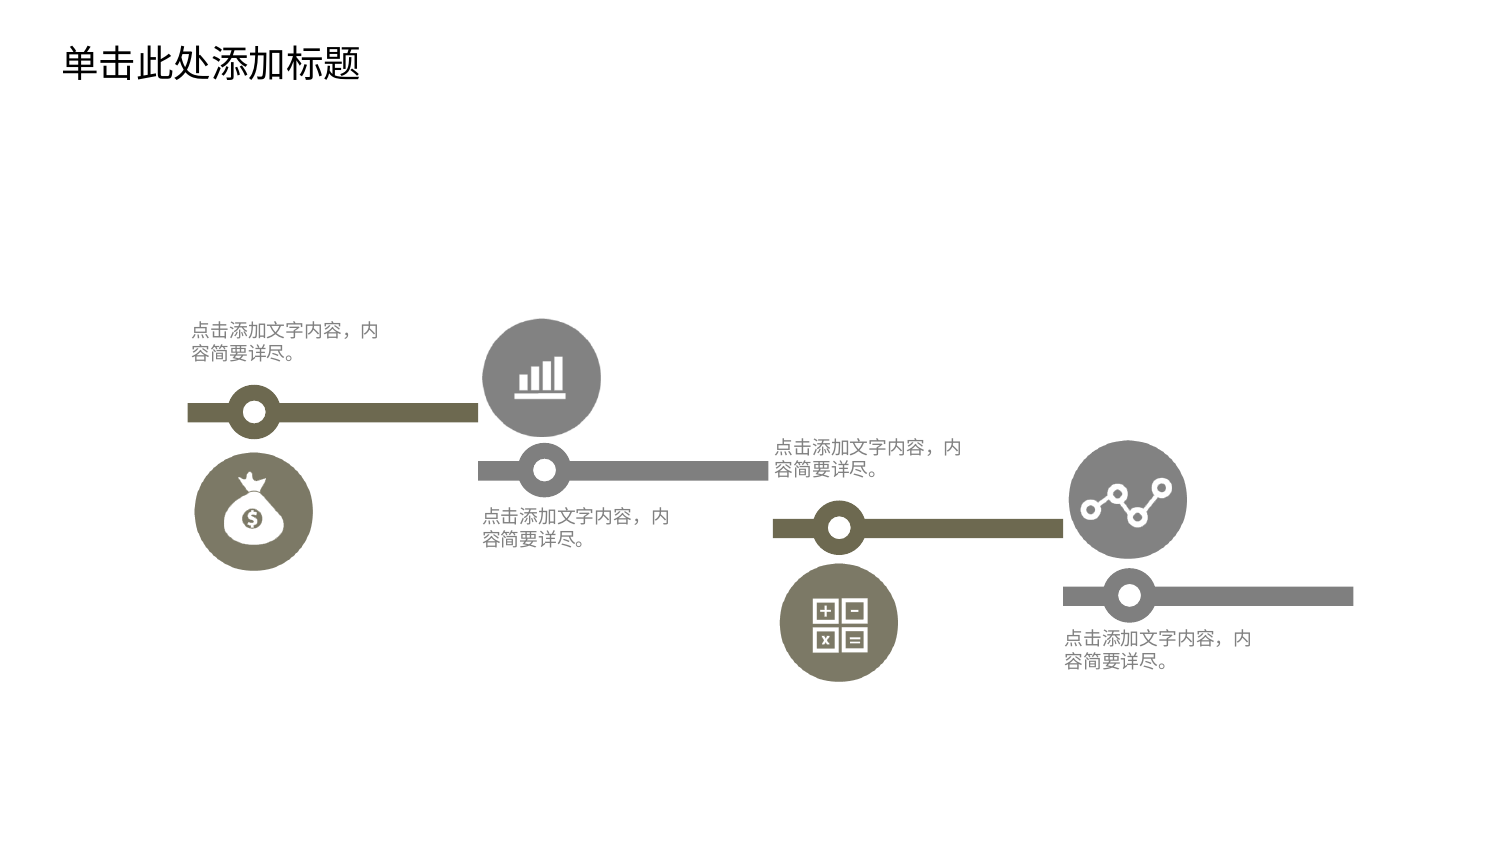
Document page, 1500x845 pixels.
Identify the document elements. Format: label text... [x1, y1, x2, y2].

text_box 点击添加文字内容，内 容简要详尽。 [467, 497, 685, 558]
picture [194, 452, 314, 571]
text_box 点击添加文字内容，内 容简要详尽。 [176, 311, 395, 372]
picture [482, 318, 602, 437]
picture [1068, 440, 1187, 559]
text_box [475, 445, 759, 497]
picture [779, 563, 898, 682]
text_box 点击添加文字内容，内 容简要详尽。 [1049, 619, 1268, 680]
text_box [770, 498, 1063, 558]
text_box [185, 382, 477, 442]
text_box [1060, 567, 1356, 619]
text_box 点击添加文字内容，内 容简要详尽。 [759, 428, 978, 489]
